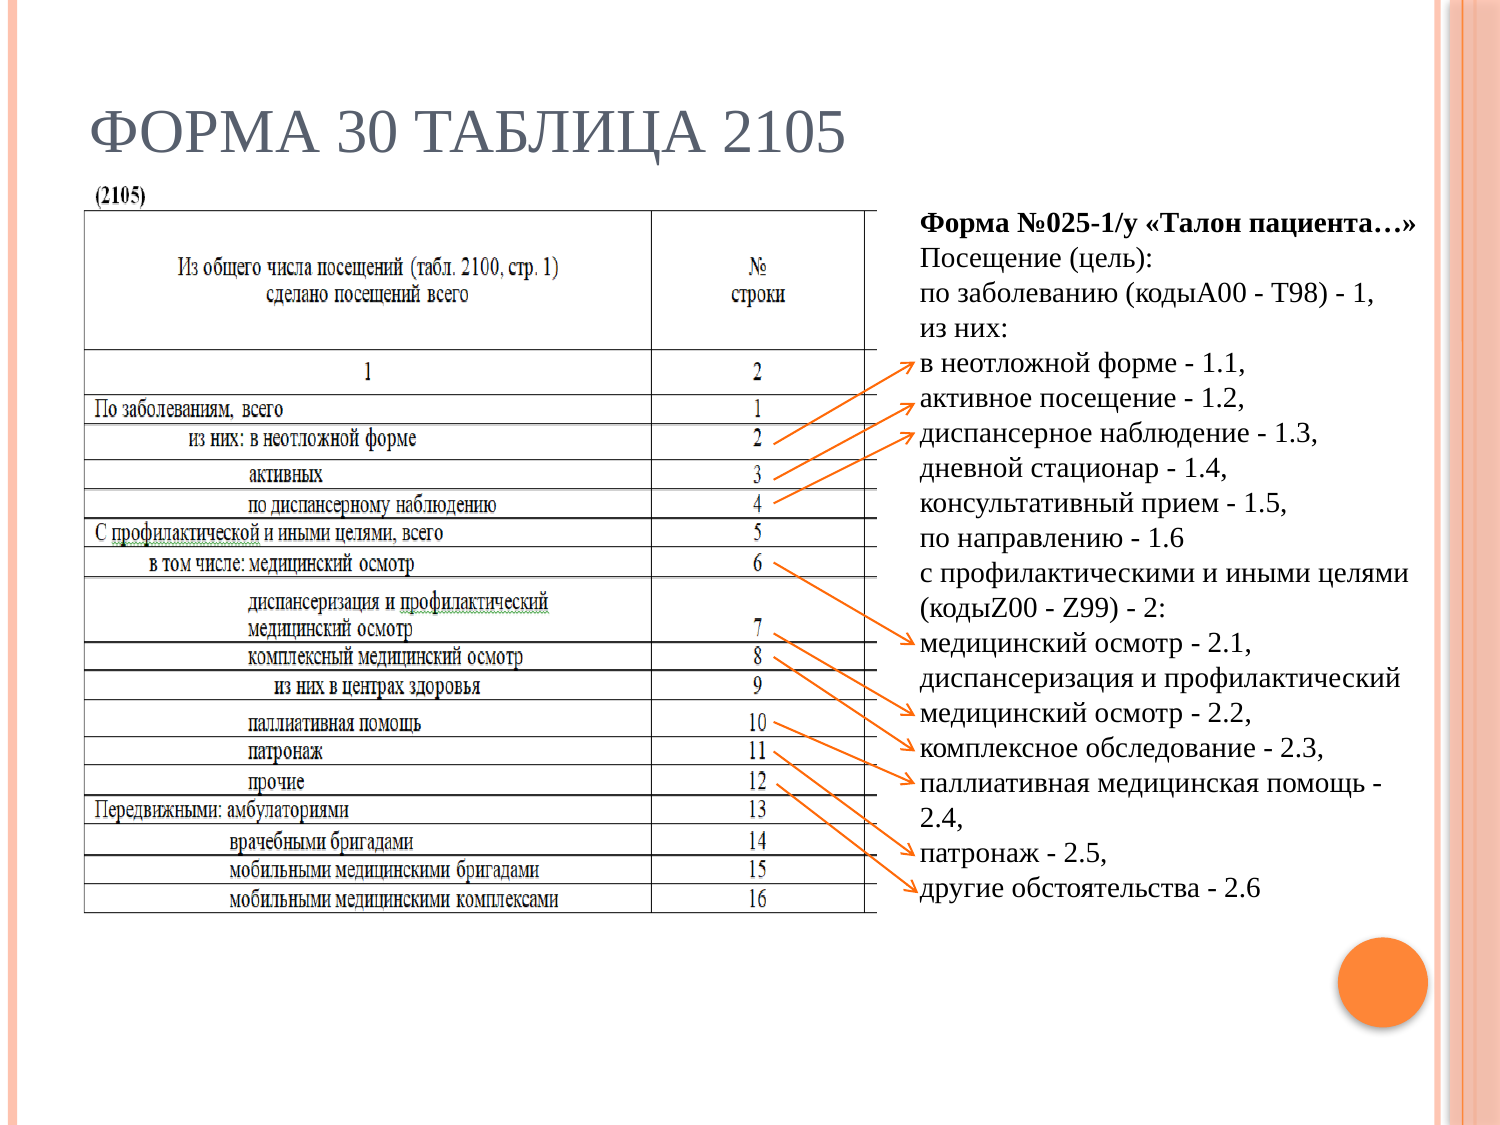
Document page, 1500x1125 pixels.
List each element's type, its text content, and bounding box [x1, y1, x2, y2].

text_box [773, 632, 916, 655]
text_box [773, 561, 916, 631]
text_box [773, 656, 916, 719]
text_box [773, 402, 916, 430]
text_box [773, 750, 916, 783]
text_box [776, 783, 919, 894]
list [64, 172, 877, 930]
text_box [773, 721, 916, 749]
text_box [773, 431, 916, 504]
title Форма 30 Таблица 2105 [75, 45, 1300, 173]
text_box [773, 361, 916, 400]
text_box Форма №025-1/у «Талон пациента…» Посещение (цель): по заболеванию (кодыА00 - Т98) - 1, из них: в неотложной форме - 1.1, активное посещение - 1.2, диспансерное наблюдение - 1.3, дневной стационар - 1.4, консультативный прием - 1.5, по направлению - 1.6 с профилактическими и иными целями (кодыZ00 - Z99) - 2: медицинский осмотр - 2.1, диспансеризация и профилактический медицинский осмотр - 2.2, комплексное обследование - 2.3, паллиативная медицинская помощь - 2.4, патронаж - 2.5, другие обстоятельства - 2.6 [905, 196, 1436, 911]
